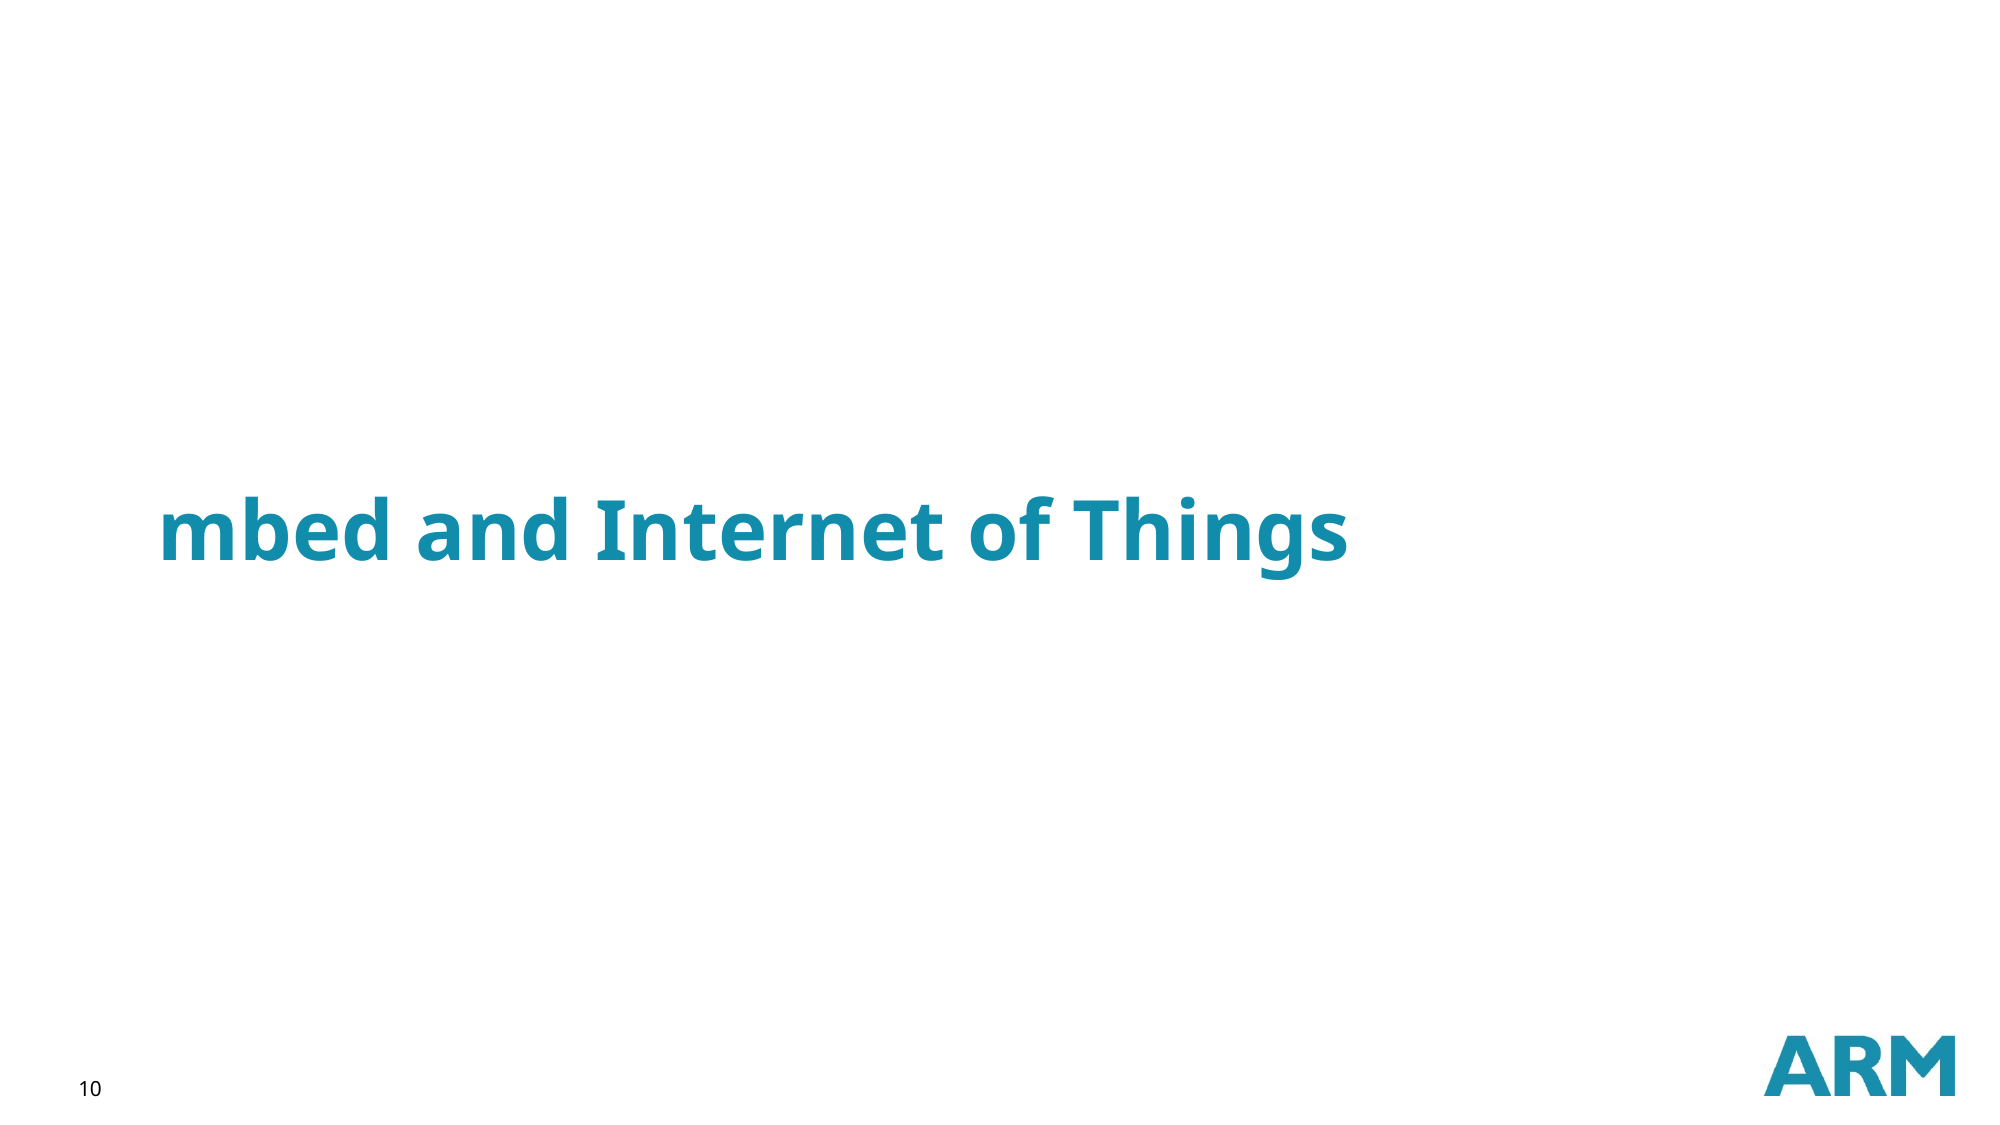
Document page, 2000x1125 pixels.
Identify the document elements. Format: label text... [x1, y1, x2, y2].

picture [1763, 1035, 1955, 1096]
title mbed and Internet of Things [157, 477, 1858, 777]
